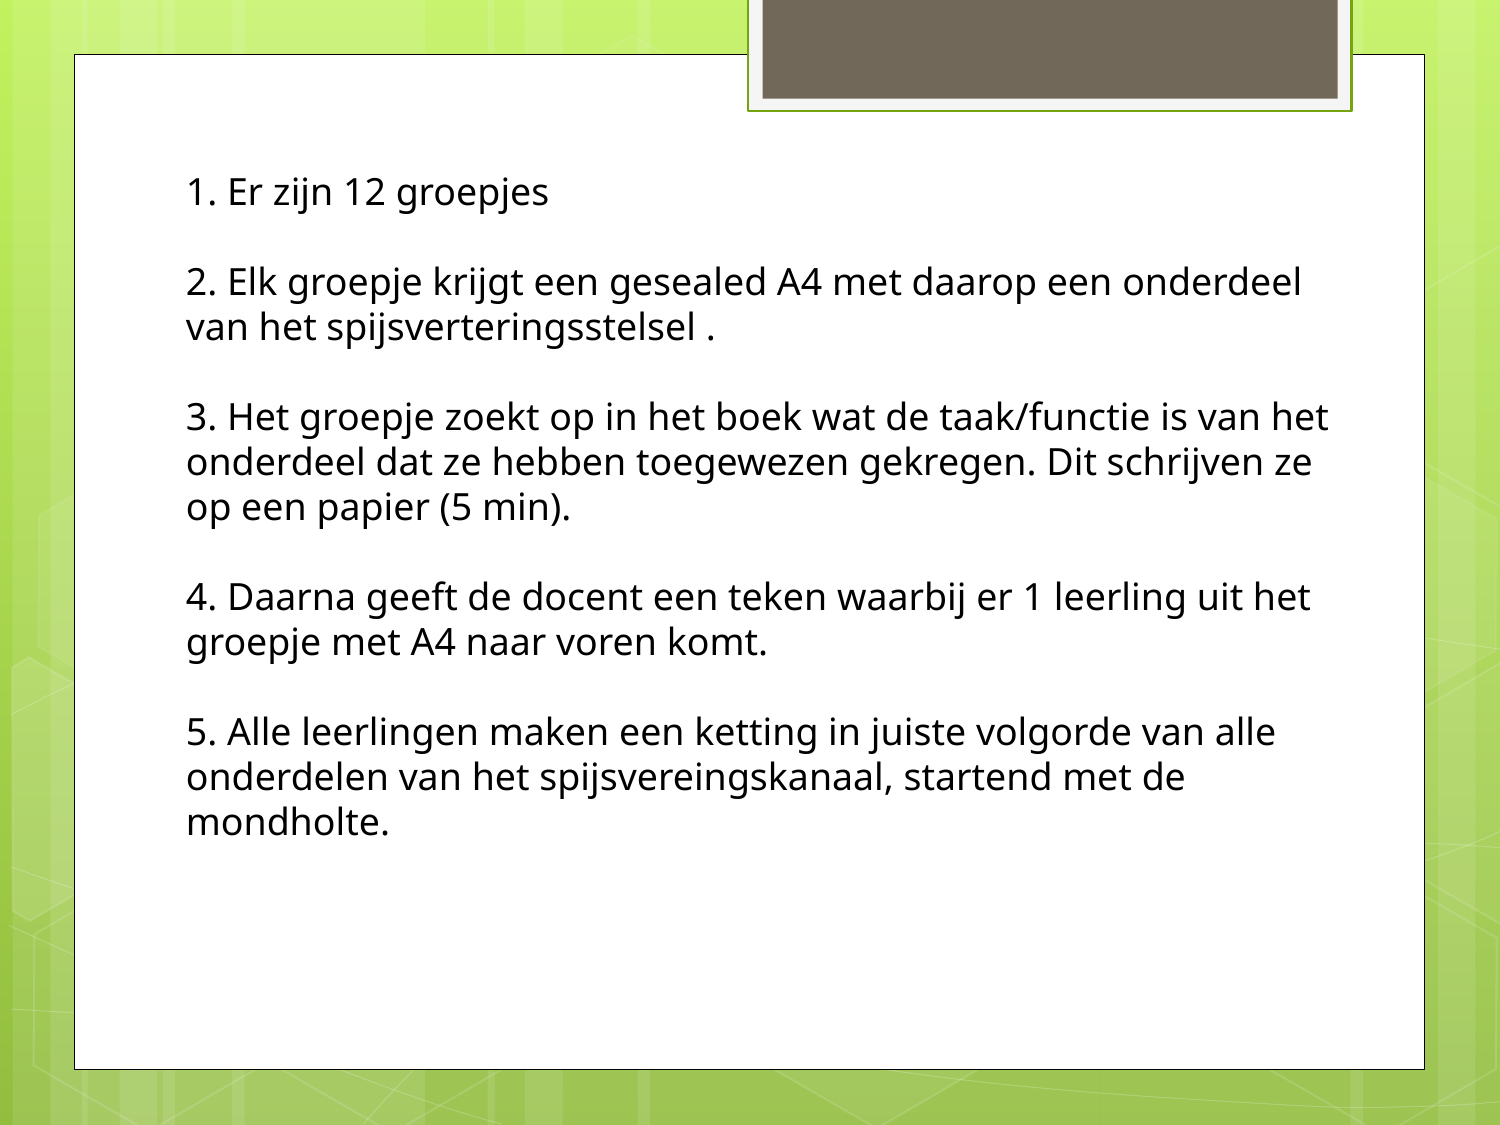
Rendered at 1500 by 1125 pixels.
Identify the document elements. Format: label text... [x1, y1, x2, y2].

text_box 1. Er zijn 12 groepjes 2. Elk groepje krijgt een gesealed A4 met daarop een onderdeel van het spijsverteringsstelsel . 3. Het groepje zoekt op in het boek wat de taak/functie is van het onderdeel dat ze hebben toegewezen gekregen. Dit schrijven ze op een papier (5 min). 4. Daarna geeft de docent een teken waarbij er 1 leerling uit het groepje met A4 naar voren komt. 5. Alle leerlingen maken een ketting in juiste volgorde van alle onderdelen van het spijsvereingskanaal, startend met de mondholte. [171, 160, 1353, 851]
